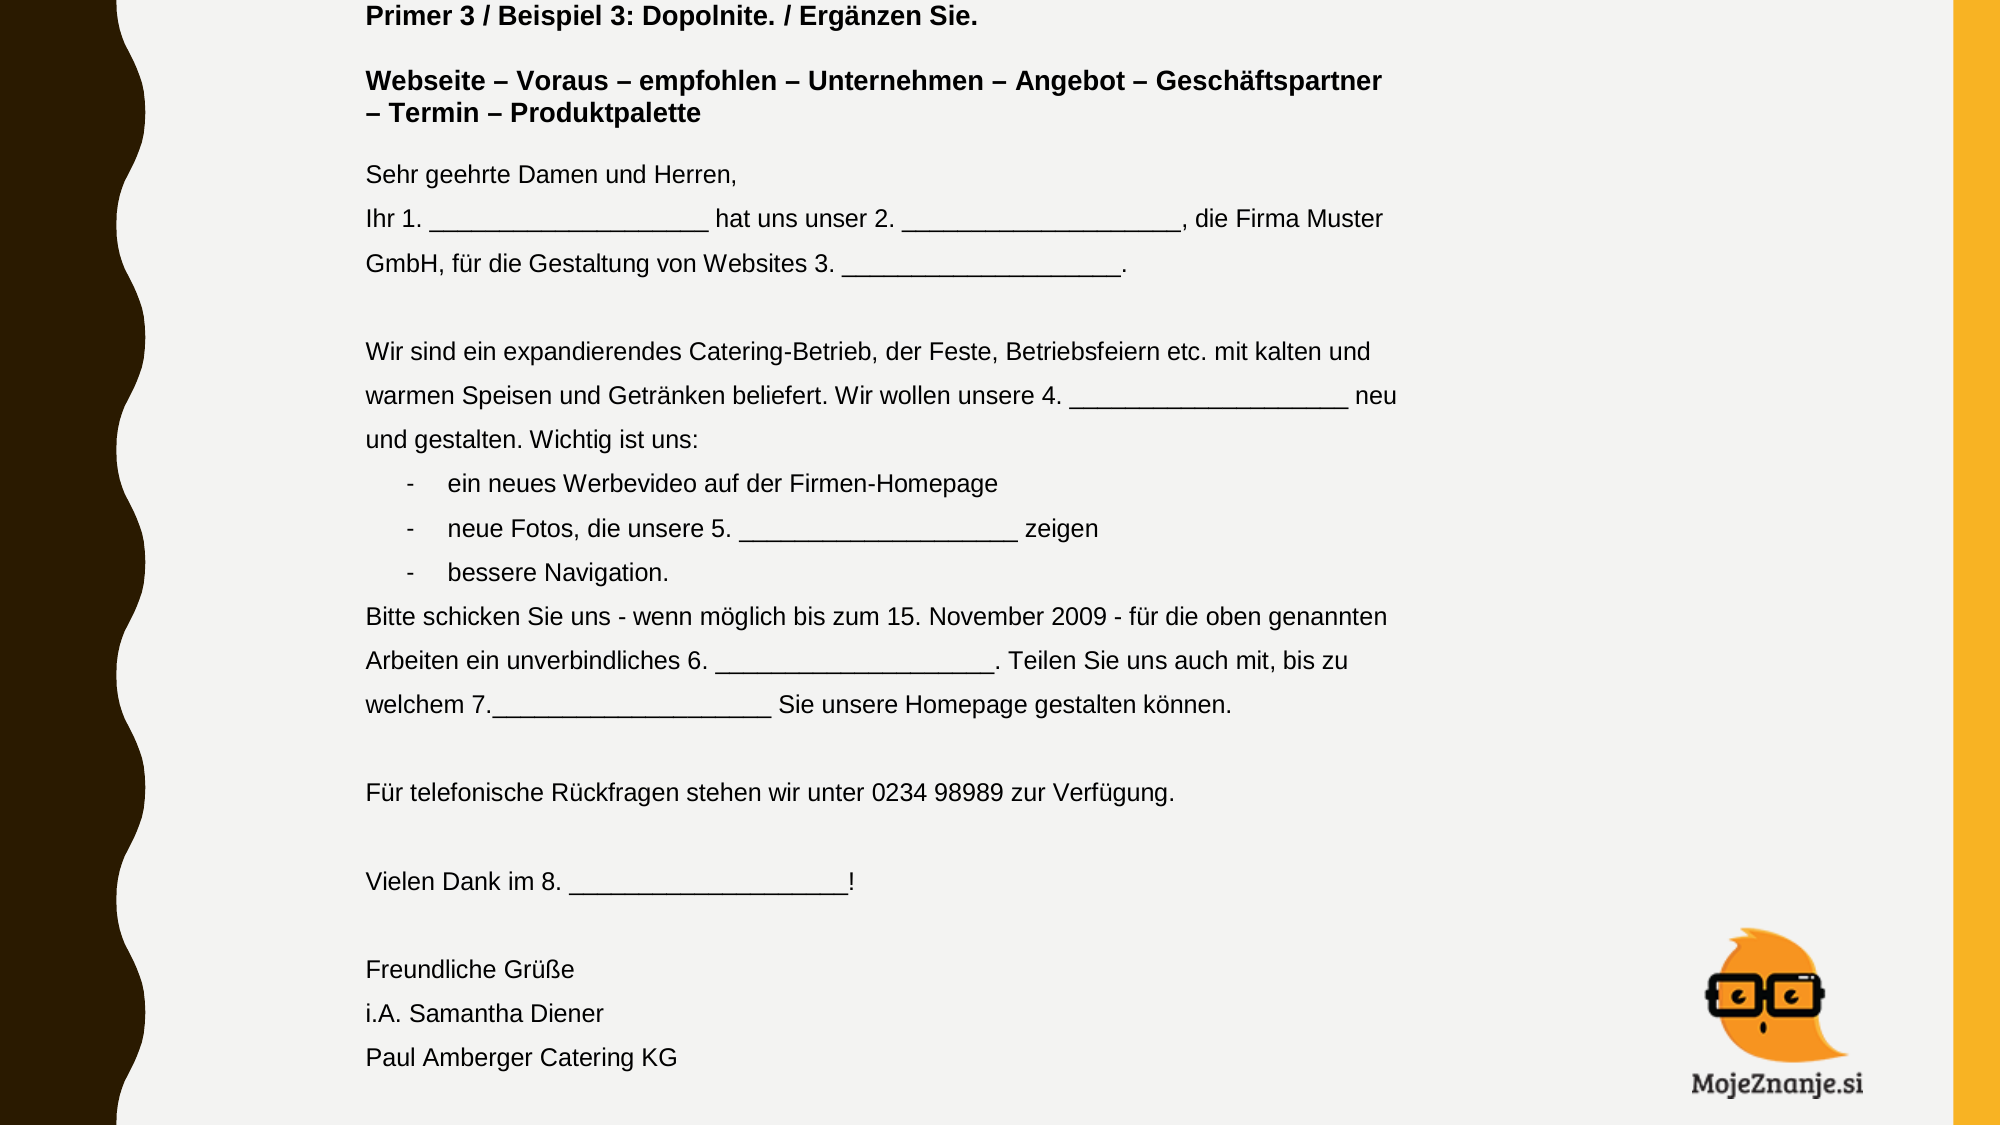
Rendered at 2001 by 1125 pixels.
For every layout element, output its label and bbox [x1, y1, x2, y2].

list [365, 0, 1400, 1072]
picture [1692, 926, 1863, 1099]
